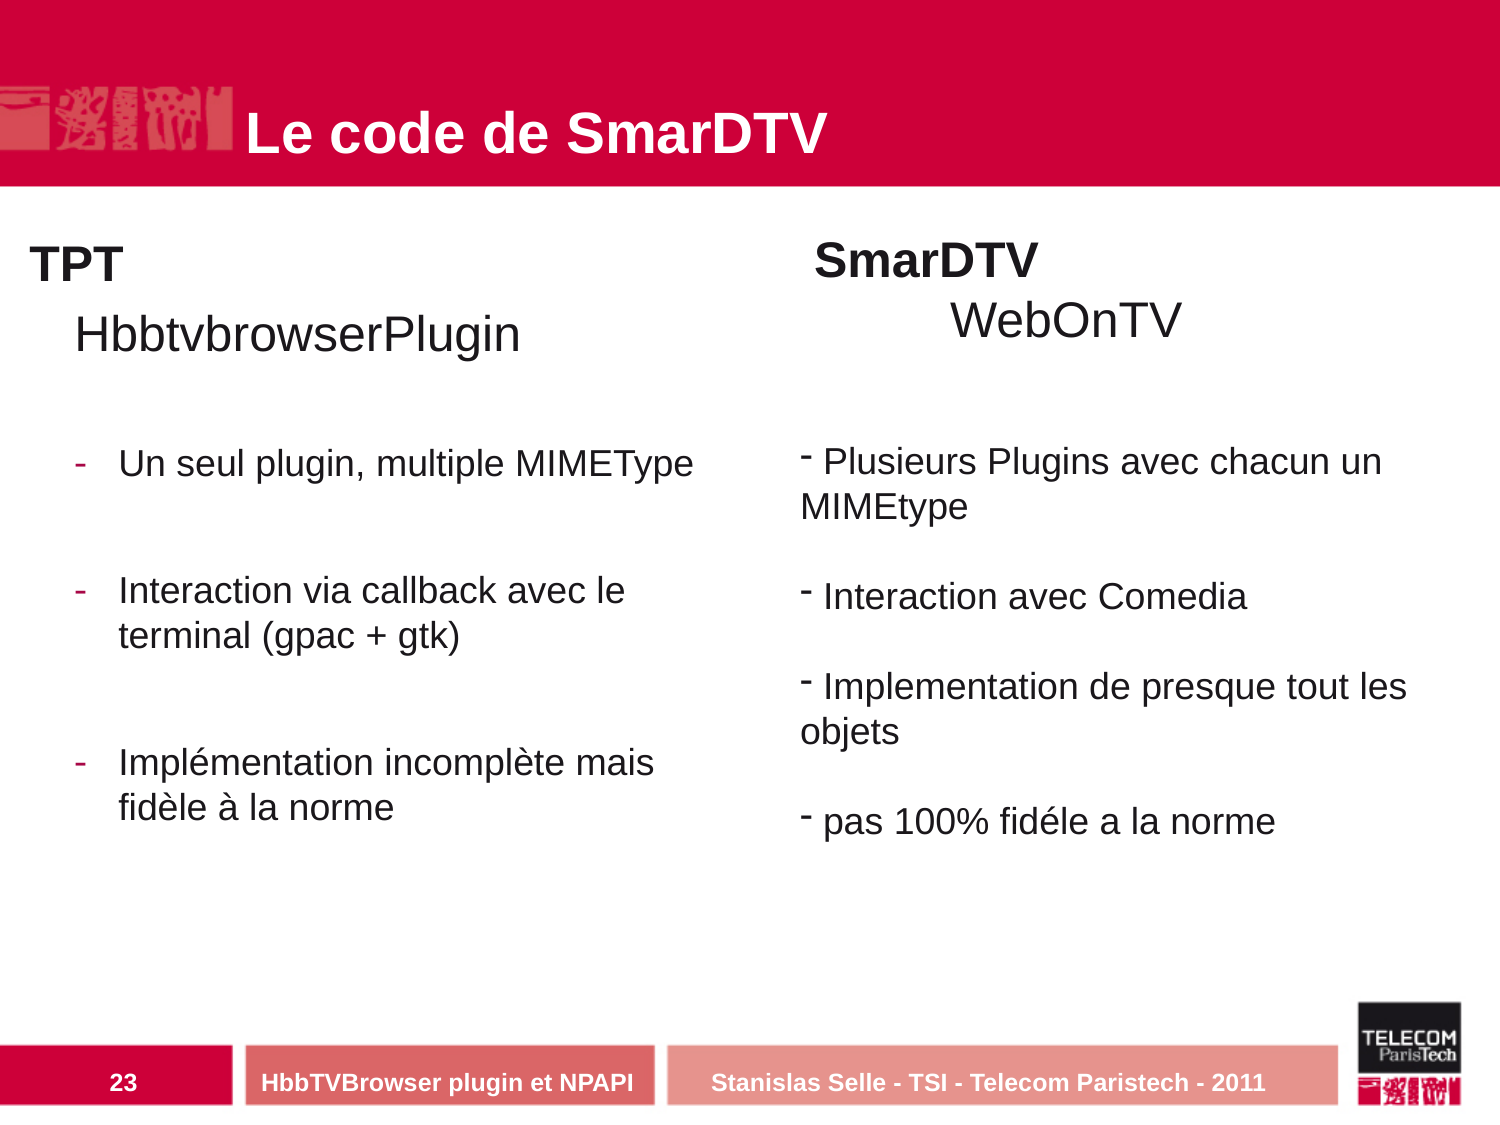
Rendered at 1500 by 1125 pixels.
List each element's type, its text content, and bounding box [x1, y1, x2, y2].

picture [0, 0, 1500, 1125]
slide_number 23 [94, 1058, 234, 1107]
list TPT HbbtvbrowserPlugin Un seul plugin, multiple MIMEType Interaction via callback avec le terminal (gpac + gtk) Implémentation incomplète mais fidèle à la norme [29, 231, 703, 970]
footer HbbTVBrowser plugin et NPAPI Stanislas Selle - TSI - Telecom Paristech - 2011 [260, 1058, 1338, 1103]
title Le code de SmarDTV [245, 23, 1459, 166]
text_box SmarDTV WebOnTV Plusieurs Plugins avec chacun un MIMEtype Interaction avec Comedia Implementation de presque tout les objets pas 100% fidéle a la norme [785, 219, 1471, 1075]
